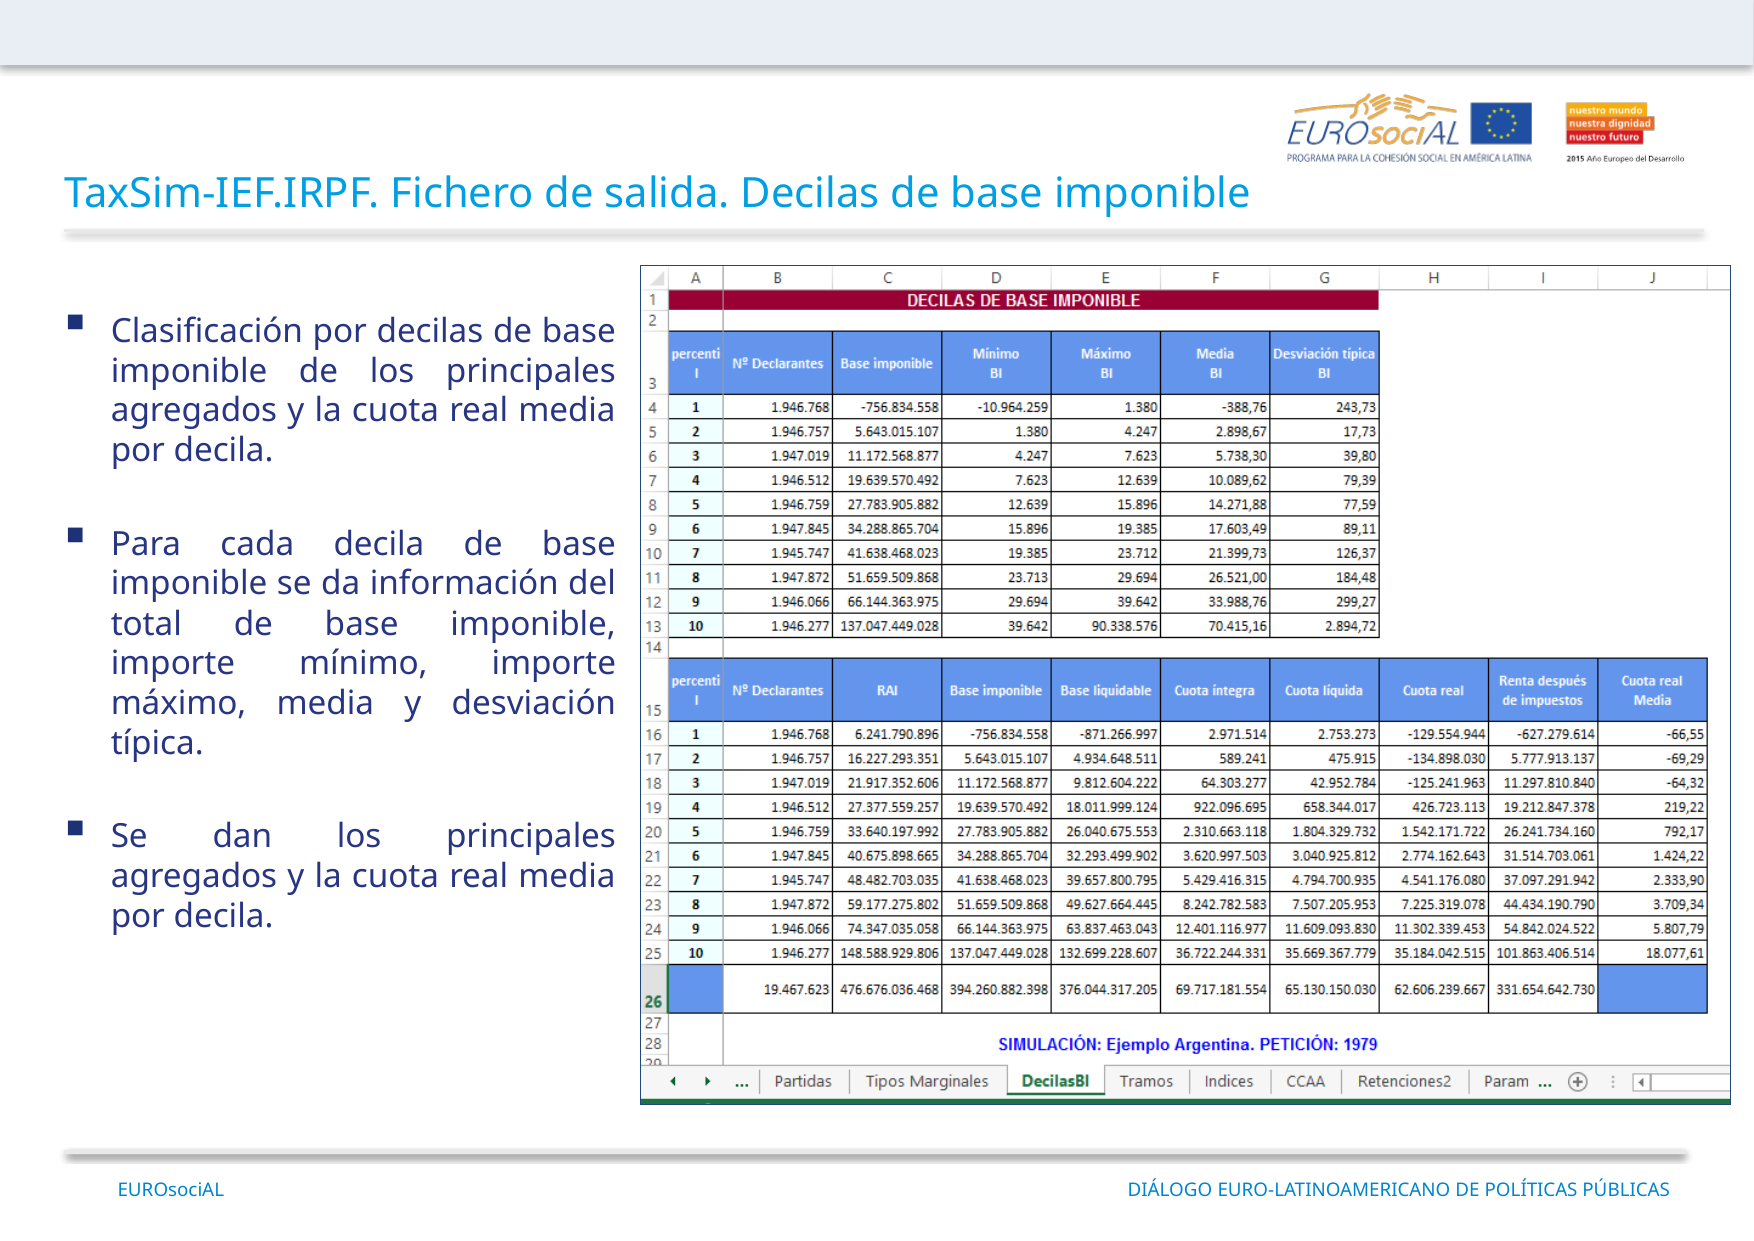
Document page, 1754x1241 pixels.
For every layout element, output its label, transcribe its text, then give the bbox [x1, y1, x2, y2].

text_box TaxSim-IEF.IRPF. Fichero de salida. Decilas de base imponible [49, 158, 1628, 233]
picture [1278, 88, 1692, 173]
picture [640, 265, 1731, 1105]
text_box Clasificación por decilas de base imponible de los principales agregados y la cuota real media por decila. Para cada decila de base imponible se da información del total de base imponible, importe mínimo, importe máximo, media y desviación típica. Se dan los principales agregados y la cuota real media por decila. [64, 289, 617, 1093]
